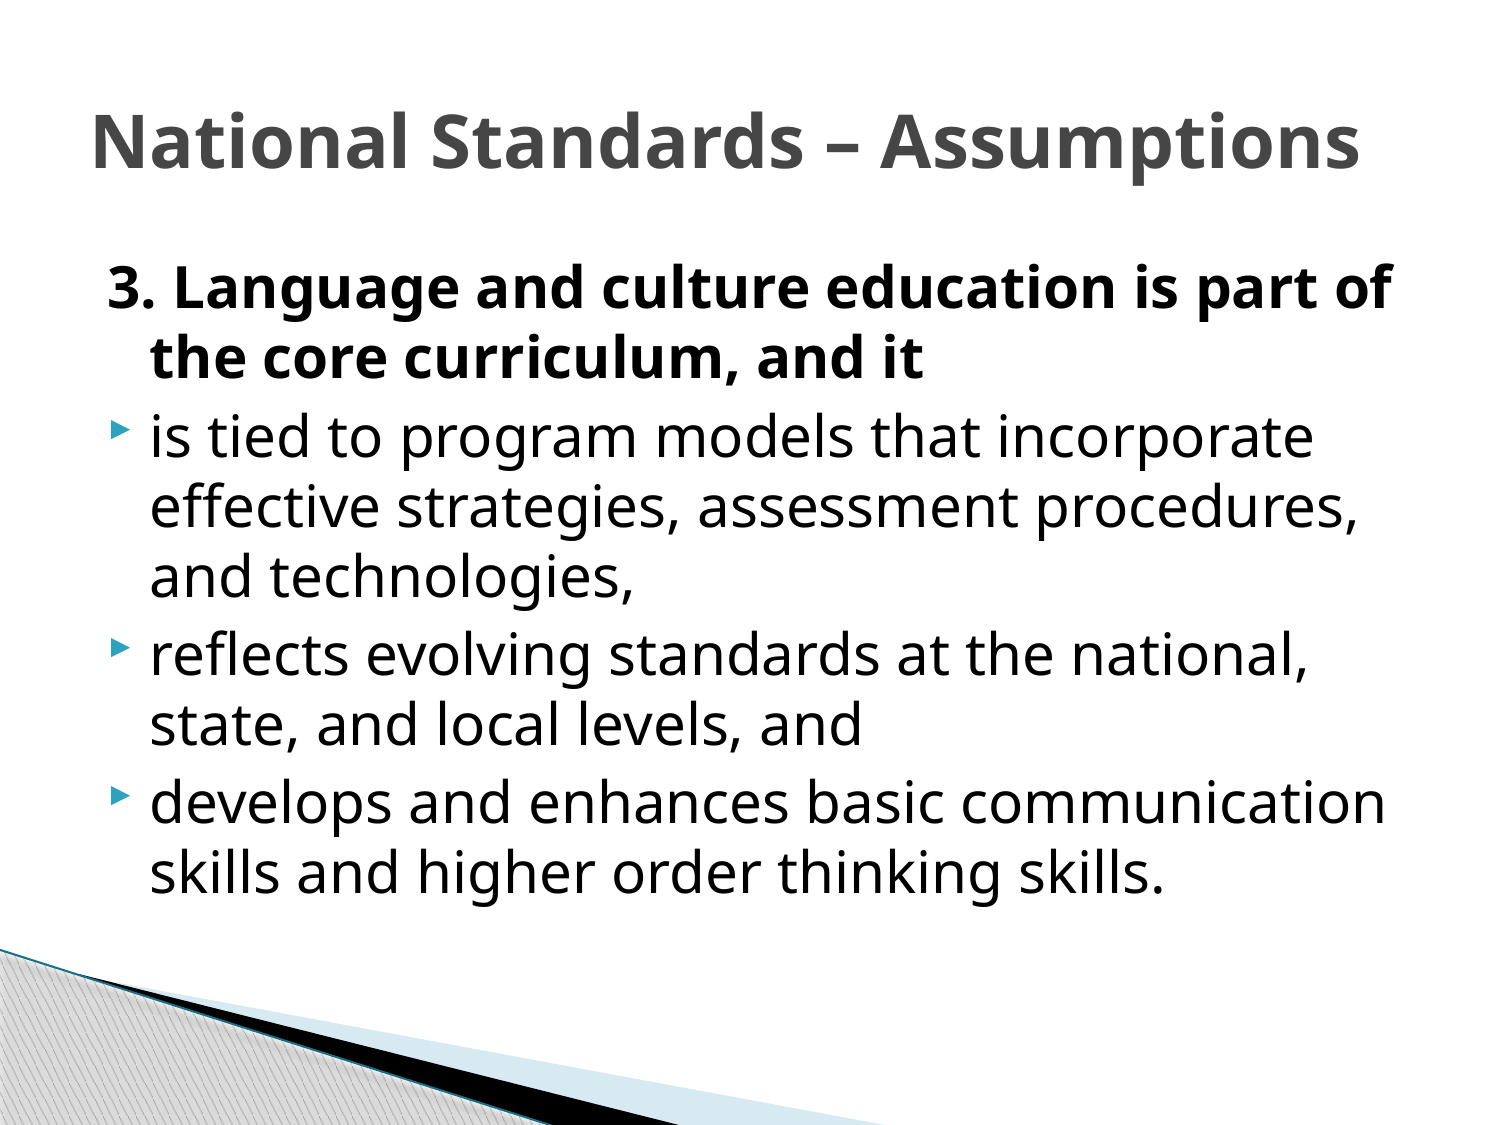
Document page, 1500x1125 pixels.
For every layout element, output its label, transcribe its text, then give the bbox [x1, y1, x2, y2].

title National Standards – Assumptions [75, 45, 1425, 233]
list 3. Language and culture education is part of the core curriculum, and it is tied to program models that incorporate effective strategies, assessment procedures, and technologies, reflects evolving standards at the national, state, and local levels, and develops and enhances basic communication skills and higher order thinking skills. [75, 243, 1425, 986]
